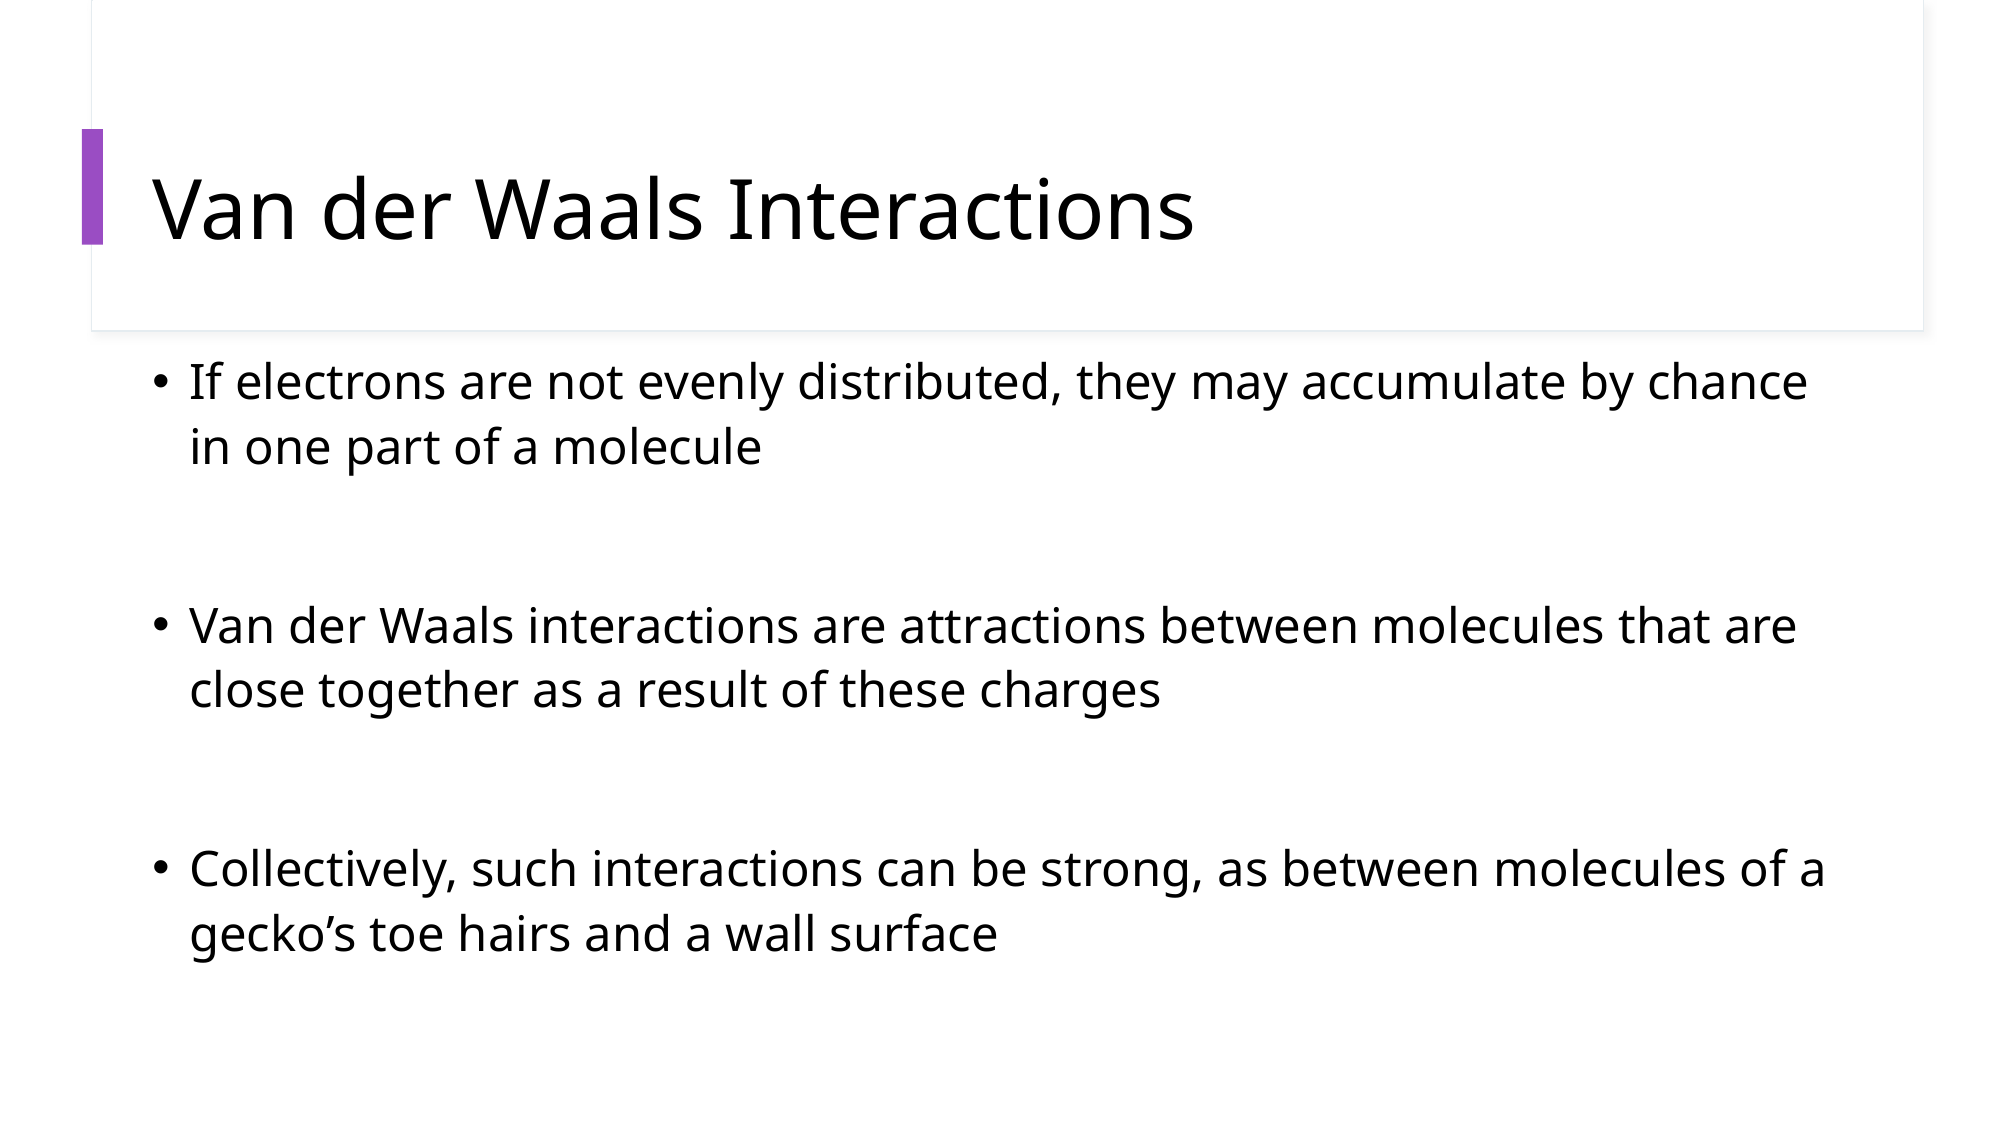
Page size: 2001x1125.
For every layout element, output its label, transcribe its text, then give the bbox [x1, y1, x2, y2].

title Van der Waals Interactions [137, 103, 1863, 322]
list If electrons are not evenly distributed, they may accumulate by chance in one part of a molecule Van der Waals interactions are attractions between molecules that are close together as a result of these charges Collectively, such interactions can be strong, as between molecules of a gecko’s toe hairs and a wall surface [137, 337, 1863, 973]
